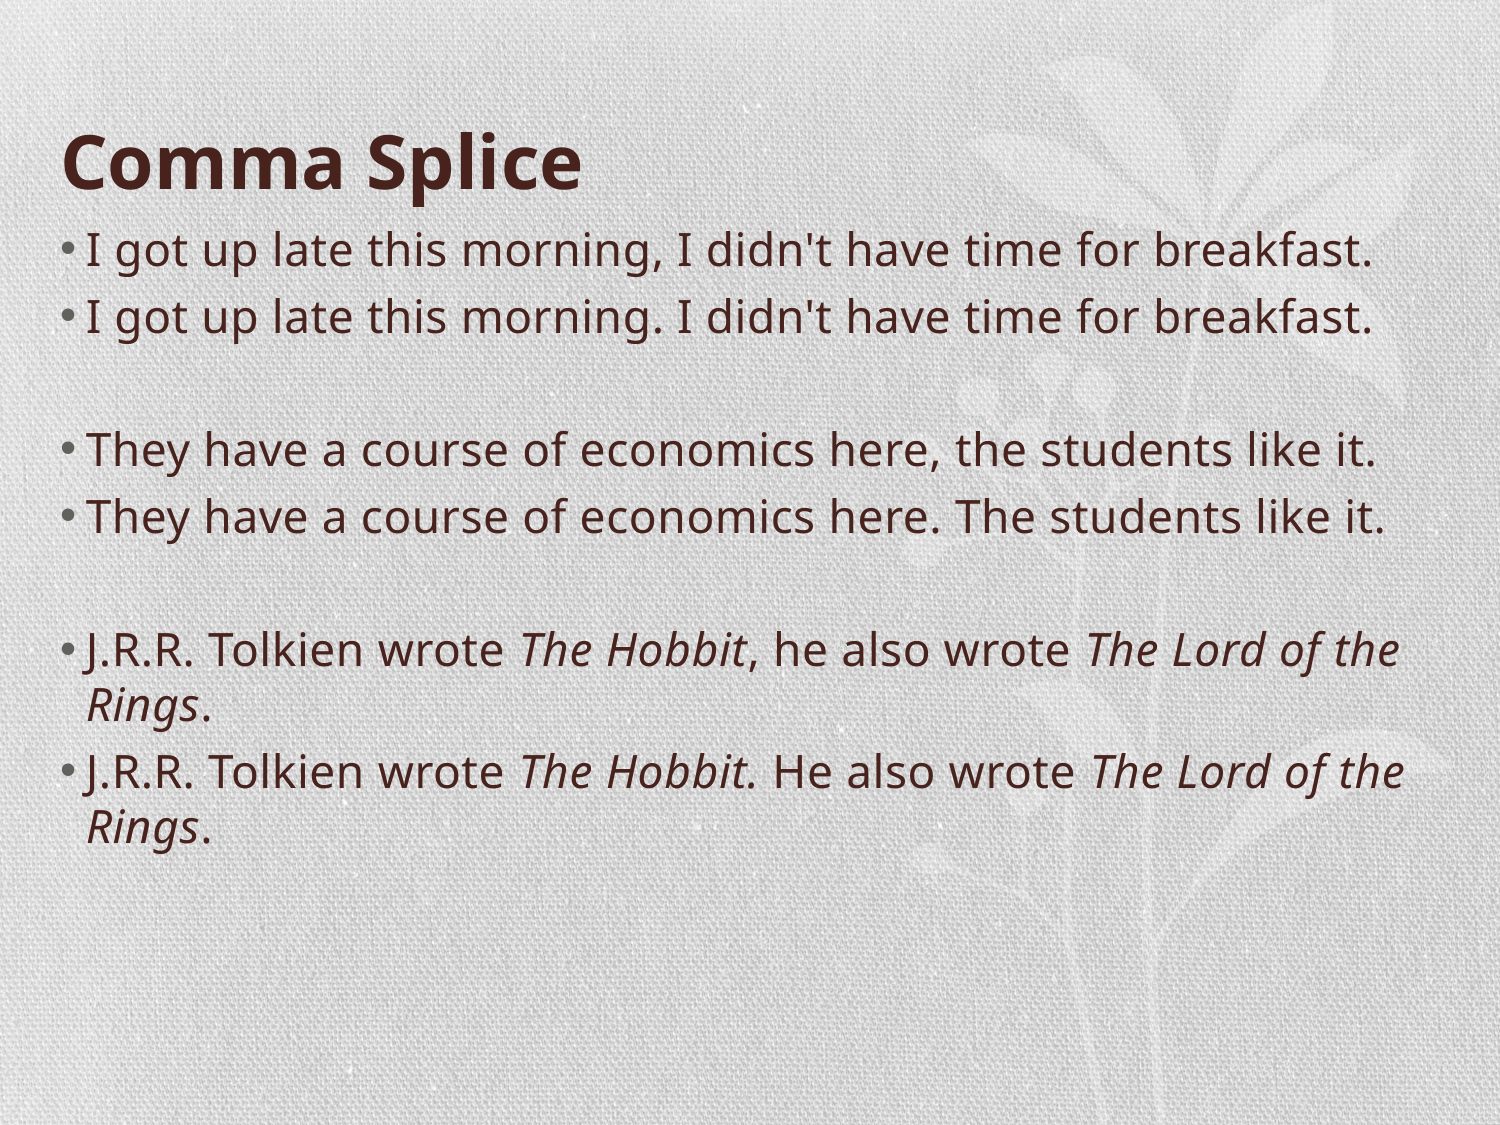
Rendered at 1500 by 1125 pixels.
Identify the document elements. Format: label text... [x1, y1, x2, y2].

title Comma Splice [45, 37, 1455, 213]
list I got up late this morning, I didn't have time for breakfast. I got up late this morning. I didn't have time for breakfast. They have a course of economics here, the students like it. They have a course of economics here. The students like it. J.R.R. Tolkien wrote The Hobbit, he also wrote The Lord of the Rings. J.R.R. Tolkien wrote The Hobbit. He also wrote The Lord of the Rings. [45, 213, 1455, 1023]
